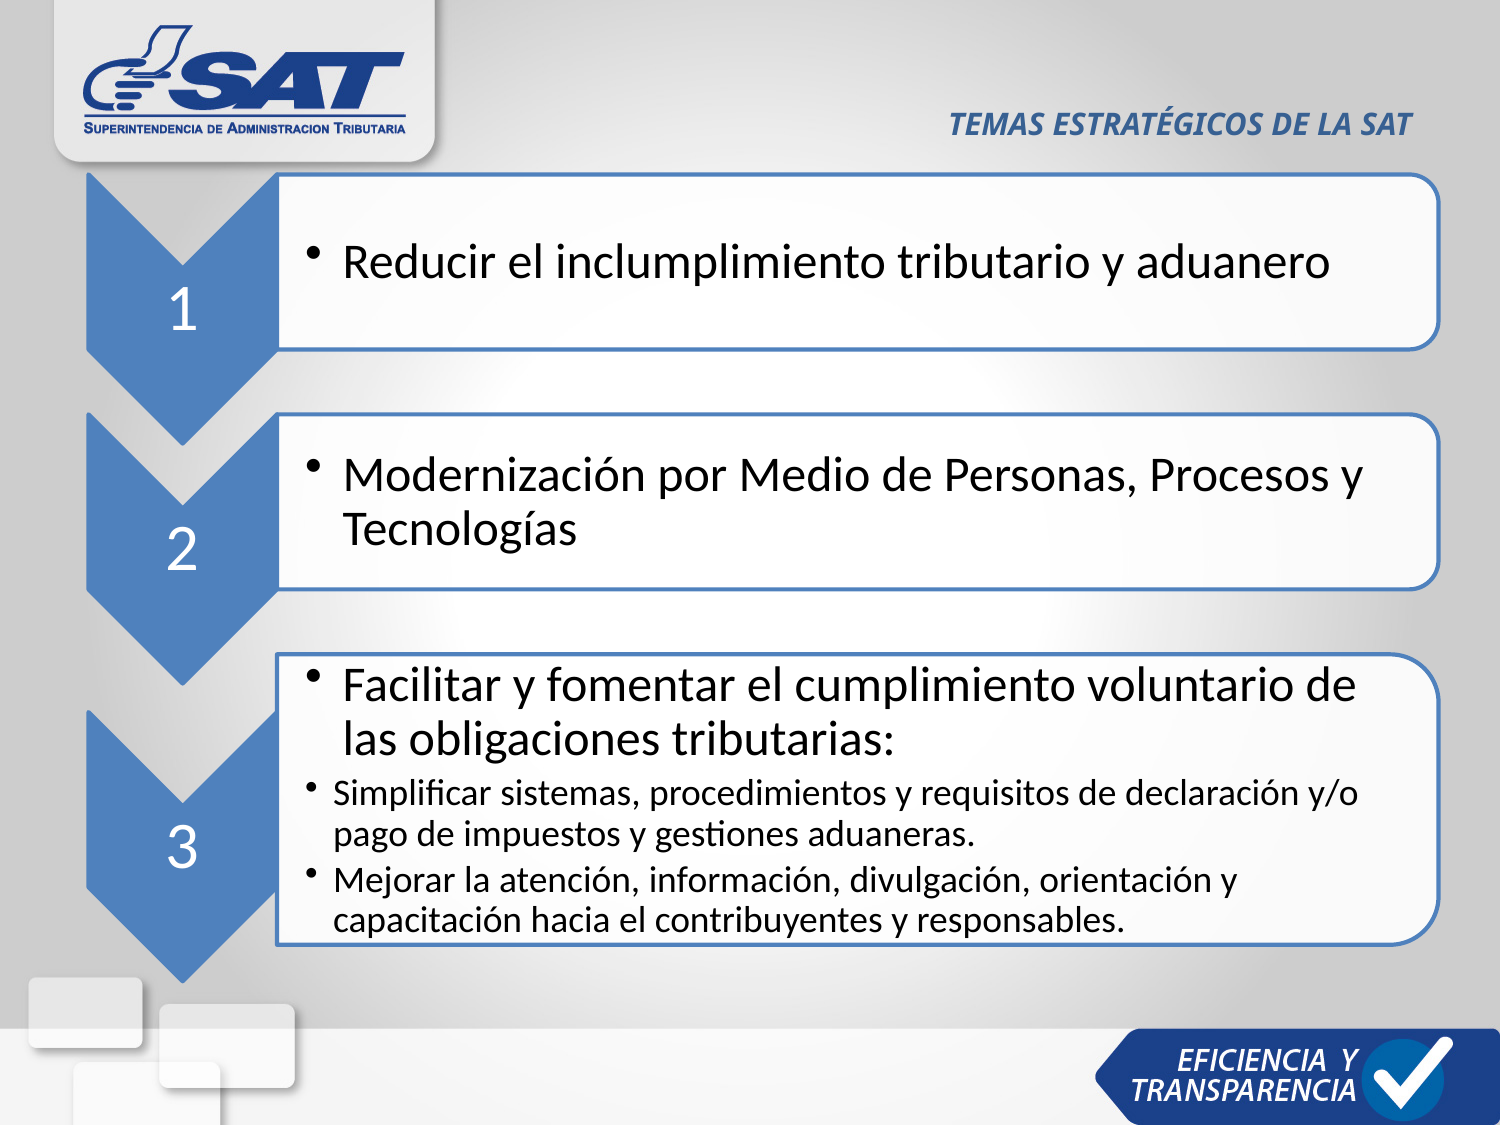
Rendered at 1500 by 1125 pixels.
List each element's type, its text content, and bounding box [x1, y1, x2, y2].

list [88, 172, 1439, 984]
picture [0, 0, 1500, 1125]
title TEMAS ESTRATÉGICOS DE LA SAT [457, 66, 1427, 171]
